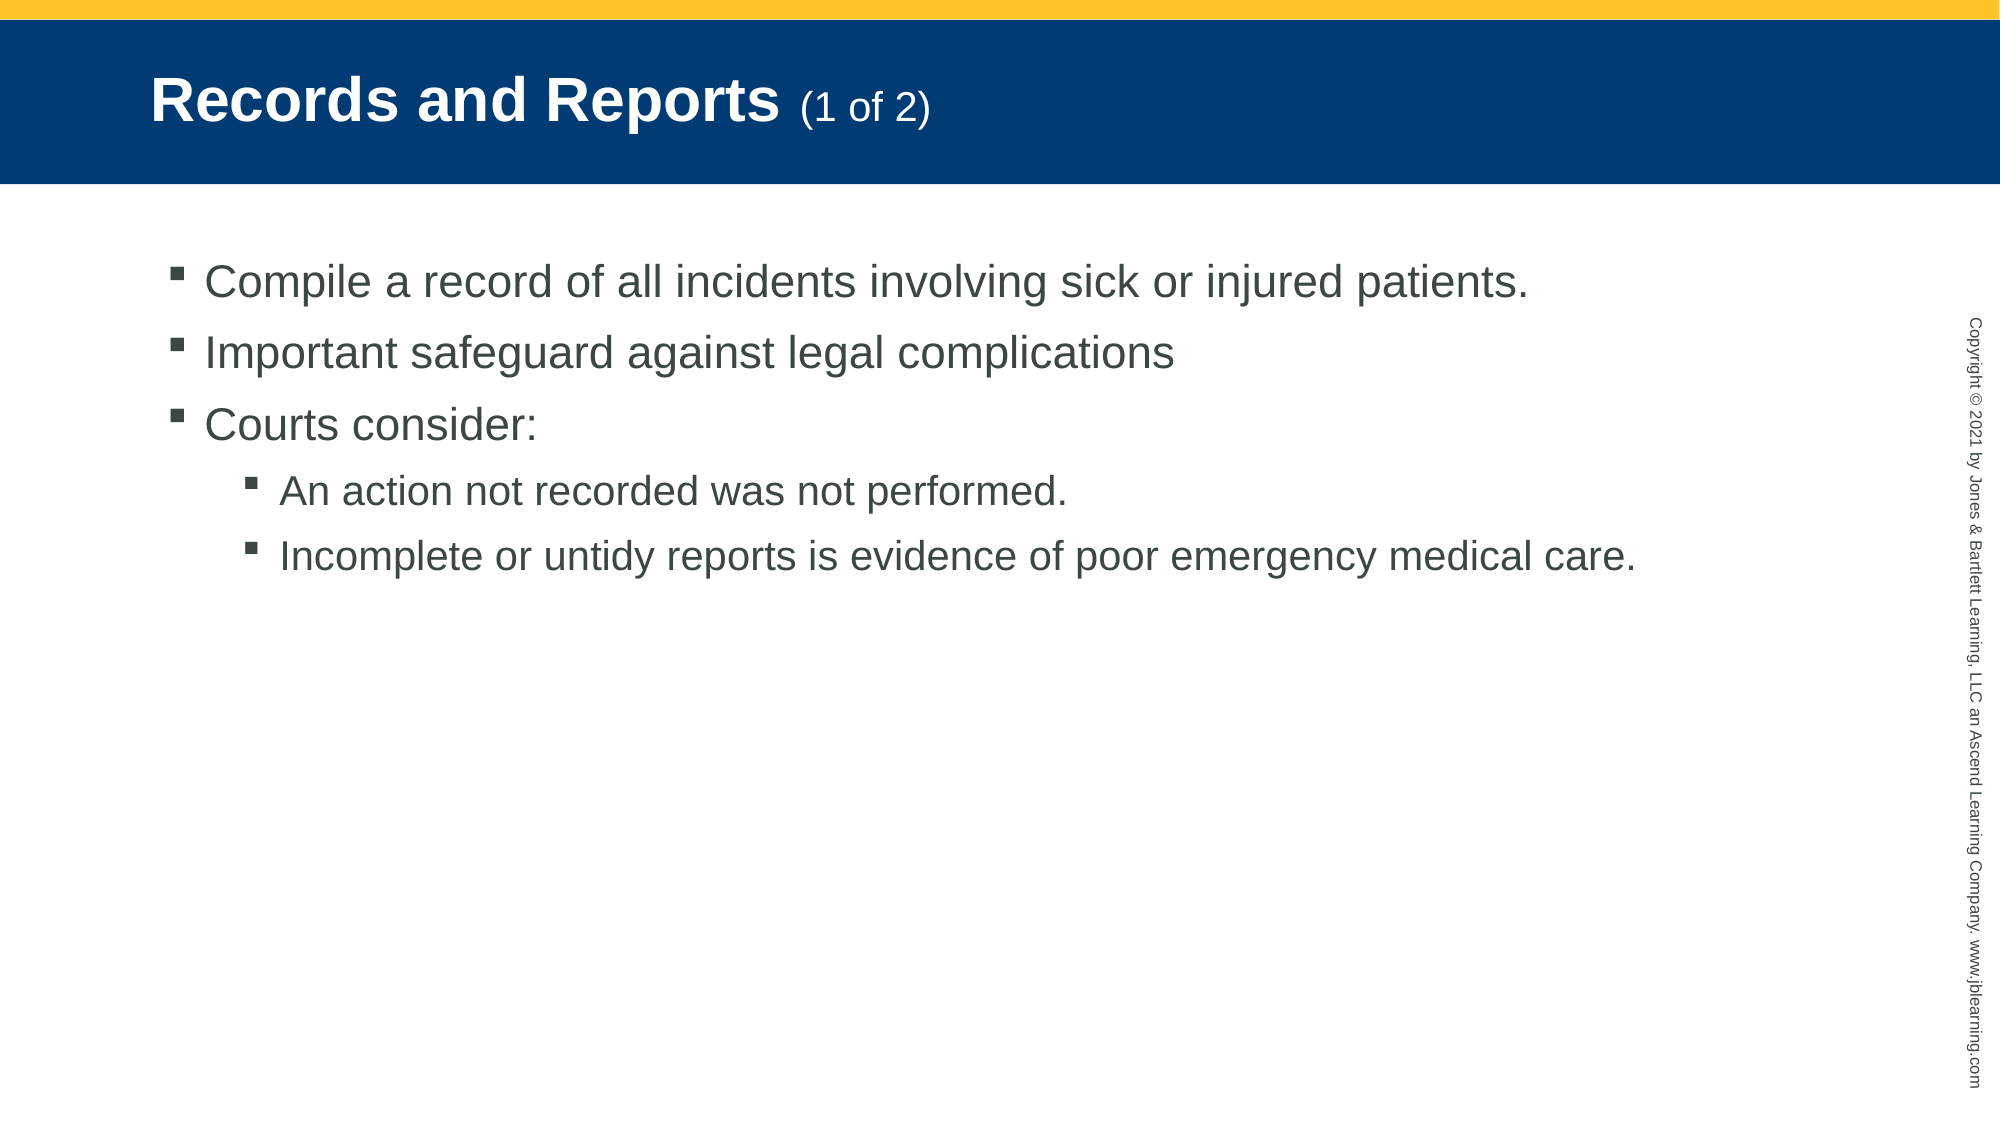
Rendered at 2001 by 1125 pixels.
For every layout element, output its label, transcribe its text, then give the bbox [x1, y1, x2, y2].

list Compile a record of all incidents involving sick or injured patients. Important safeguard against legal complications Courts consider: An action not recorded was not performed. Incomplete or untidy reports is evidence of poor emergency medical care. [151, 244, 1840, 1016]
title Records and Reports (1 of 2) [0, 19, 2000, 185]
